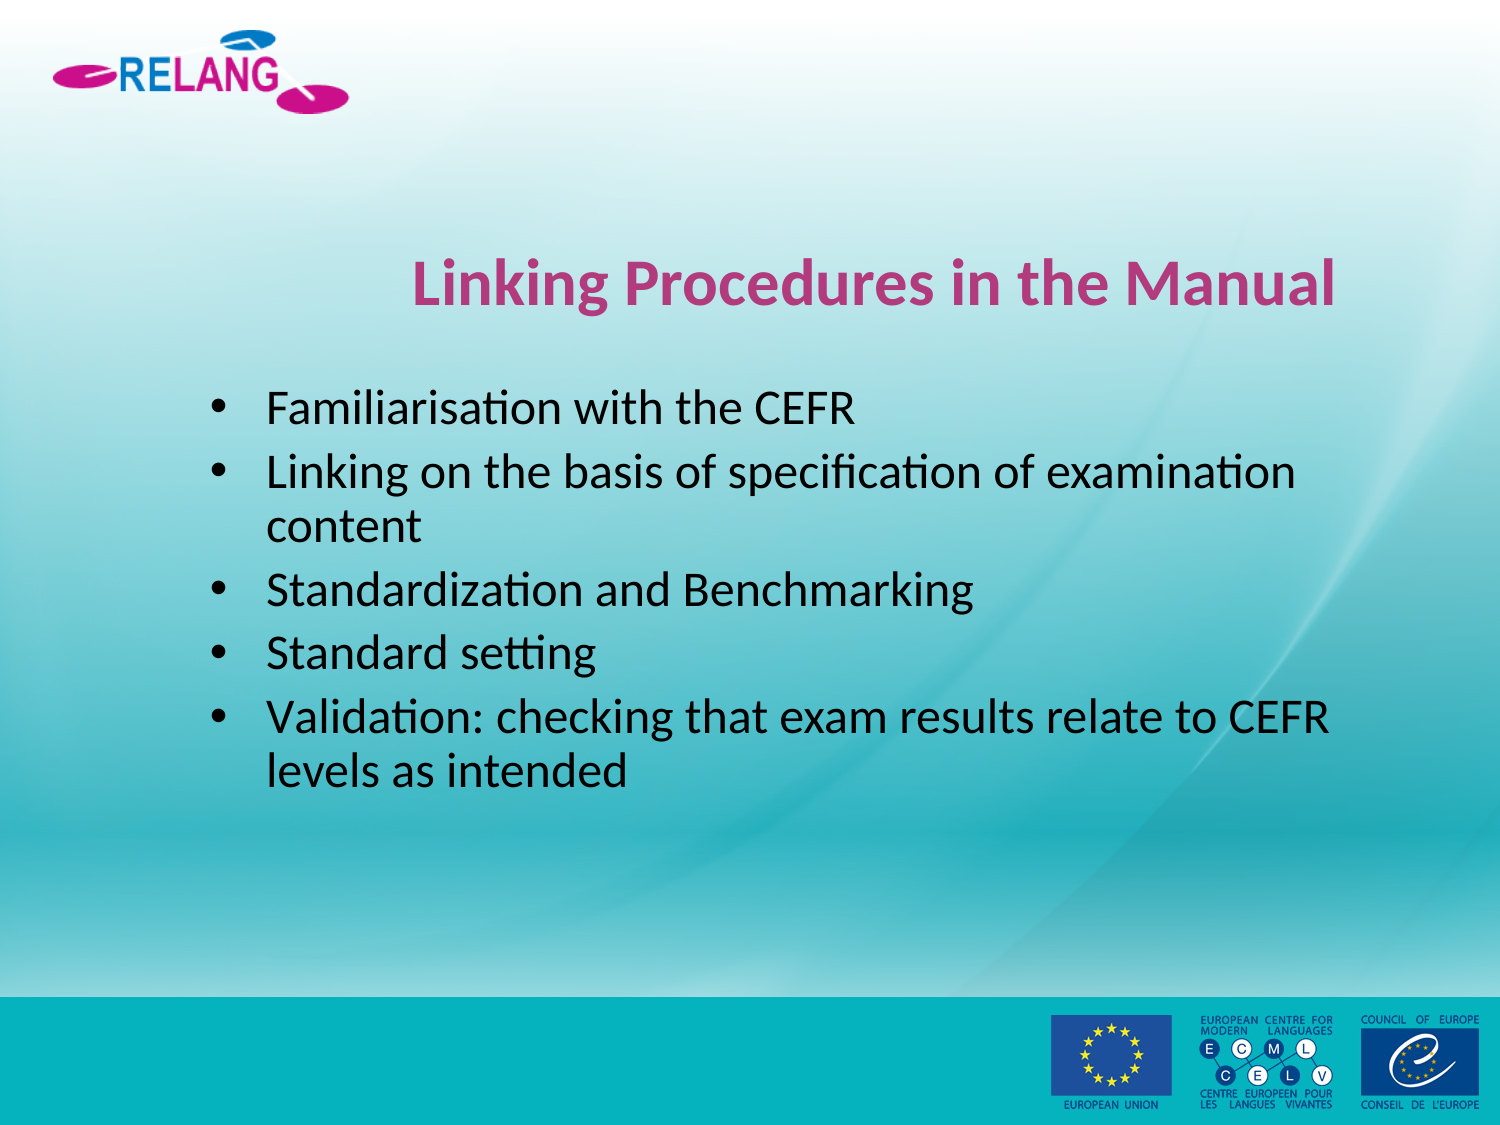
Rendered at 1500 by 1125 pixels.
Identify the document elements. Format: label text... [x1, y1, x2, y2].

picture [0, 0, 1500, 1125]
list Familiarisation with the CEFR Linking on the basis of specification of examination content Standardization and Benchmarking Standard setting Validation: checking that exam results relate to CEFR levels as intended [194, 373, 1425, 965]
title Linking Procedures in the Manual [147, 184, 1500, 373]
